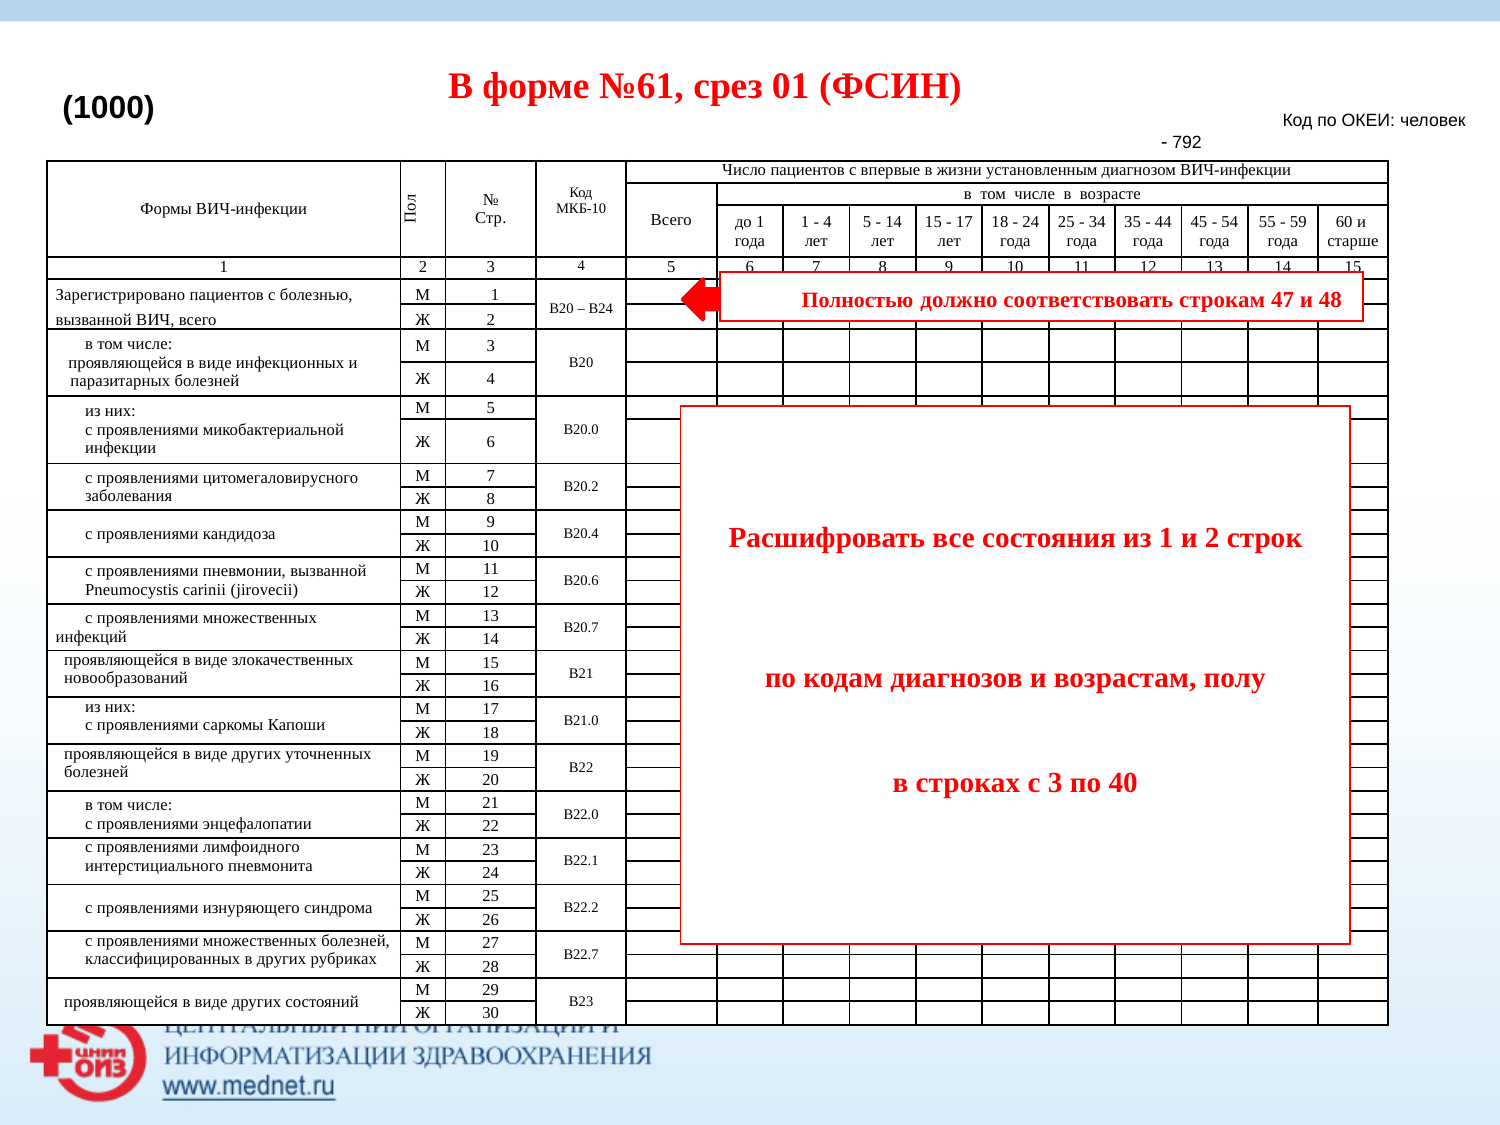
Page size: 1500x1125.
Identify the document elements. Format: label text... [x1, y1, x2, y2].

table_cell с проявлениями кандидоза [48, 511, 400, 556]
table_cell [718, 944, 782, 954]
table_header № Стр. [446, 162, 535, 256]
table_cell [627, 305, 716, 328]
table_cell 10 [446, 535, 535, 556]
table_cell 14 [446, 628, 535, 650]
table_cell М [401, 885, 445, 907]
table_cell [627, 745, 680, 767]
table_cell В20.2 [537, 464, 625, 509]
table_cell [784, 330, 849, 361]
table_cell проявляющейся в виде других состояний [48, 979, 400, 1024]
table_cell [1351, 464, 1387, 486]
table_cell [627, 955, 716, 977]
table_cell 3 [446, 330, 535, 361]
table_cell Ж [401, 488, 445, 509]
table_cell М [401, 464, 445, 486]
table_cell [1363, 280, 1387, 303]
table_cell 7 [784, 258, 849, 272]
table_cell [784, 321, 849, 328]
table_cell 24 [446, 862, 535, 884]
table_cell [1319, 979, 1387, 1000]
table_cell [627, 815, 680, 837]
table_cell [627, 581, 680, 603]
table_cell [850, 979, 915, 1000]
table_cell 20 [446, 768, 535, 790]
table_cell [627, 792, 680, 813]
table_cell [1351, 815, 1387, 837]
table_cell [1351, 839, 1387, 860]
table_cell 5 - 14 лет [850, 206, 915, 256]
table_cell В22 [537, 745, 625, 790]
table_cell [1351, 628, 1387, 650]
table_cell 8 [850, 258, 915, 272]
table_cell с проявлениями лимфоидного интерстициального пневмонита [48, 839, 400, 884]
table_cell Ж [401, 909, 445, 930]
table_cell [1050, 363, 1114, 395]
table_cell 60 и старше [1319, 206, 1387, 256]
table_cell В22.0 [537, 792, 625, 837]
table_cell [983, 955, 1048, 977]
table_cell М [401, 651, 445, 673]
table_cell [1182, 321, 1247, 328]
table_cell [718, 1002, 782, 1024]
table_cell 30 [446, 1002, 535, 1024]
table_cell 35 - 44 года [1116, 206, 1181, 256]
table_cell [1351, 792, 1387, 813]
table_cell М [401, 280, 445, 303]
table_cell [784, 1002, 849, 1024]
table_cell [1249, 321, 1317, 328]
table_cell [1116, 1002, 1181, 1024]
table_cell проявляющейся в виде других уточненных болезней [48, 745, 400, 790]
table_header Код МКБ-10 [537, 162, 625, 256]
table_cell Зарегистрировано пациентов с болезнью, вызванной ВИЧ, всего [48, 280, 400, 328]
table_cell [784, 363, 849, 395]
table_cell [983, 363, 1048, 395]
table_cell [627, 932, 716, 954]
table_cell 5 [446, 397, 535, 418]
table_cell [983, 944, 1048, 954]
table_cell [850, 944, 915, 954]
table_cell [1351, 745, 1387, 767]
table_cell 15 [1319, 258, 1387, 278]
table_cell 13 [446, 605, 535, 626]
table_cell [1319, 363, 1387, 395]
table_cell [1249, 955, 1317, 977]
table_cell [1351, 722, 1387, 743]
table_cell 25 [446, 885, 535, 907]
table_cell с проявлениями цитомегаловирусного заболевания [48, 464, 400, 509]
table_cell В20.4 [537, 511, 625, 556]
text_box Расшифровать все состояния из 1 и 2 строк по кодам диагнозов и возрастам, полу в строках с 3 по 40 [680, 405, 1351, 944]
table_cell 8 [446, 488, 535, 509]
table_cell М [401, 839, 445, 860]
table_cell [1351, 558, 1387, 580]
table_cell с проявлениями множественных болезней, классифицированных в других рубриках [48, 932, 400, 977]
table_cell [627, 628, 680, 650]
table_cell [1351, 885, 1387, 907]
table_cell [1116, 944, 1181, 954]
table_cell [627, 979, 716, 1000]
table_cell 27 [446, 932, 535, 954]
table_cell [1351, 651, 1387, 673]
table_cell [850, 330, 915, 361]
table_cell с проявлениями изнуряющего синдрома [48, 885, 400, 930]
table_cell [627, 1002, 716, 1024]
table_cell [1351, 605, 1387, 626]
table_cell М [401, 745, 445, 767]
text_box [680, 277, 719, 322]
table_cell [983, 397, 1048, 405]
table_cell 2 [446, 305, 535, 328]
table_cell [1249, 330, 1317, 361]
table_cell М [401, 932, 445, 954]
table_cell 5 [627, 258, 716, 278]
table_cell Ж [401, 675, 445, 696]
table_cell [1351, 420, 1387, 463]
table_cell М [401, 330, 445, 361]
table_cell Ж [401, 305, 445, 328]
table_cell [784, 979, 849, 1000]
table_cell 1 [48, 258, 400, 278]
table_cell [1050, 397, 1114, 405]
table_cell Ж [401, 581, 445, 603]
table_cell 1 [446, 280, 535, 303]
table_cell В23 [537, 979, 625, 1024]
table_cell [627, 420, 680, 463]
table_cell [1116, 321, 1181, 328]
text_box Код по ОКЕИ: человек  792 [1141, 47, 1484, 186]
table_cell [1319, 330, 1387, 361]
table_cell [1182, 944, 1247, 954]
table_cell 12 [446, 581, 535, 603]
table_cell Ж [401, 862, 445, 884]
table_cell в том числе в возрасте [718, 184, 1387, 204]
table_header Формы ВИЧ-инфекции [48, 162, 400, 256]
table_cell [1182, 330, 1247, 361]
text_box (1000) [47, 78, 179, 132]
table_cell 12 [1116, 258, 1181, 272]
table_cell [706, 280, 716, 287]
table_cell Ж [401, 768, 445, 790]
table_cell [1116, 330, 1181, 361]
table_cell [917, 363, 981, 395]
table_cell [1116, 955, 1181, 977]
table_cell [627, 488, 680, 509]
table_cell [1351, 581, 1387, 603]
table_cell 25 - 34 года [1050, 206, 1114, 256]
table_cell [917, 321, 981, 328]
table_cell [1182, 363, 1247, 395]
table_cell проявляющейся в виде злокачественных новообразований [48, 651, 400, 696]
table_cell [1351, 698, 1387, 720]
table_cell 4 [446, 363, 535, 395]
table_cell В20 – В24 [537, 280, 625, 328]
table_cell [917, 944, 981, 954]
table_cell 11 [446, 558, 535, 580]
table_cell Ж [401, 722, 445, 743]
table_cell 17 [446, 698, 535, 720]
table_cell 7 [446, 464, 535, 486]
table_cell [917, 330, 981, 361]
table_cell [1249, 363, 1317, 395]
table_cell [983, 1002, 1048, 1024]
table_cell [784, 397, 849, 405]
table_cell [1050, 321, 1114, 328]
table_cell [718, 979, 782, 1000]
table_cell 15 - 17 лет [917, 206, 981, 256]
table_cell [1351, 909, 1387, 930]
table_cell В22.7 [537, 932, 625, 977]
table_cell [627, 885, 680, 907]
table_cell [1116, 363, 1181, 395]
table_cell М [401, 979, 445, 1000]
table_cell 26 [446, 909, 535, 930]
table_cell в том числе: проявляющейся в виде инфекционных и паразитарных болезней [48, 330, 400, 395]
table_cell из них: с проявлениями микобактериальной инфекции [48, 397, 400, 463]
table_cell 3 [446, 258, 535, 278]
table_cell 45 - 54 года [1182, 206, 1247, 256]
table_cell 9 [446, 511, 535, 533]
table_cell [627, 839, 680, 860]
table_cell В22.2 [537, 885, 625, 930]
table_cell с проявлениями пневмонии, вызванной Pneumocystis carinii (jirovecii) [48, 558, 400, 603]
table_cell Ж [401, 420, 445, 463]
table_cell [1249, 944, 1317, 954]
table_cell [1249, 979, 1317, 1000]
table_cell [1351, 862, 1387, 884]
table_cell 1 - 4 лет [784, 206, 849, 256]
text_box Полностью должно соответствовать строкам 47 и 48 [719, 272, 1363, 321]
table_cell М [401, 511, 445, 533]
table_cell [1319, 305, 1387, 328]
table_cell [917, 979, 981, 1000]
table_cell 11 [1050, 258, 1114, 272]
table_cell из них: с проявлениями саркомы Капоши [48, 698, 400, 743]
table_cell до 1 года [718, 206, 782, 256]
table_cell 6 [446, 420, 535, 463]
table_cell [627, 909, 680, 930]
table_cell [1050, 955, 1114, 977]
table_cell [850, 1002, 915, 1024]
table_cell [627, 862, 680, 884]
table_cell [1319, 1002, 1387, 1024]
table_cell в том числе: с проявлениями энцефалопатии [48, 792, 400, 837]
table_cell [718, 363, 782, 395]
table_cell [1319, 397, 1387, 418]
table_cell [1319, 932, 1387, 954]
table_cell Всего [627, 184, 716, 256]
text_box В форме №61, срез 01 (ФСИН) [433, 53, 978, 114]
table_cell 4 [537, 258, 625, 278]
table_cell В22.1 [537, 839, 625, 884]
table_cell Ж [401, 955, 445, 977]
table_cell [983, 330, 1048, 361]
table_cell [1351, 488, 1387, 509]
table_cell 55 - 59 года [1249, 206, 1317, 256]
table_cell 19 [446, 745, 535, 767]
table_cell В20.6 [537, 558, 625, 603]
table_cell [983, 979, 1048, 1000]
table_cell [1249, 1002, 1317, 1024]
table_cell Ж [401, 1002, 445, 1024]
table_cell В21 [537, 651, 625, 696]
table_cell Ж [401, 535, 445, 556]
table_cell [983, 321, 1048, 328]
table_cell [627, 464, 680, 486]
table_cell [1182, 955, 1247, 977]
table_cell [1050, 944, 1114, 954]
table_cell [1351, 675, 1387, 696]
table_cell 22 [446, 815, 535, 837]
table_cell 28 [446, 955, 535, 977]
table_cell В20.0 [537, 397, 625, 463]
table_cell [1050, 330, 1114, 361]
table_cell 18 [446, 722, 535, 743]
table_cell [917, 955, 981, 977]
table_cell 18 - 24 года [983, 206, 1048, 256]
table_cell [1249, 397, 1317, 405]
table_cell 6 [718, 258, 782, 278]
table_cell 15 [446, 651, 535, 673]
table_cell [850, 321, 915, 328]
table_cell 2 [401, 258, 445, 278]
table_cell 21 [446, 792, 535, 813]
table_cell [1182, 1002, 1247, 1024]
table_cell В21.0 [537, 698, 625, 743]
table_cell [1351, 535, 1387, 556]
table_cell [784, 944, 849, 954]
table_cell [627, 768, 680, 790]
table_cell с проявлениями множественных инфекций [48, 605, 400, 650]
table_header Число пациентов с впервые в жизни установленным диагнозом ВИЧ-инфекции [627, 162, 1141, 182]
table_cell [917, 397, 981, 405]
table_cell М [401, 698, 445, 720]
table_cell [718, 397, 782, 405]
table_cell [718, 312, 782, 328]
table_cell [850, 955, 915, 977]
table_cell [627, 280, 698, 303]
table_cell [1351, 768, 1387, 790]
table_cell М [401, 605, 445, 626]
table_cell М [401, 792, 445, 813]
table_cell [627, 511, 680, 533]
table_cell [1182, 397, 1247, 405]
table_cell [627, 605, 680, 626]
table_cell 23 [446, 839, 535, 860]
table_cell [1182, 979, 1247, 1000]
table_cell [627, 363, 716, 395]
table_cell В20.7 [537, 605, 625, 650]
table_cell [718, 955, 782, 977]
table_cell 14 [1249, 258, 1317, 272]
table_cell М [401, 397, 445, 418]
table_cell М [401, 558, 445, 580]
table_cell [1050, 979, 1114, 1000]
table_cell [784, 955, 849, 977]
table_cell Ж [401, 363, 445, 395]
table_cell [1116, 397, 1181, 405]
table_cell [1050, 1002, 1114, 1024]
table_header Пол [401, 162, 445, 256]
table_cell [627, 535, 680, 556]
table_cell 29 [446, 979, 535, 1000]
table_cell 10 [983, 258, 1048, 272]
table_cell Ж [401, 815, 445, 837]
table_cell [627, 698, 680, 720]
table_cell [1116, 979, 1181, 1000]
table_cell [627, 675, 680, 696]
table_cell [917, 1002, 981, 1024]
table_cell [627, 722, 680, 743]
table_cell [1319, 955, 1387, 977]
table_cell [627, 558, 680, 580]
table_cell В20 [537, 330, 625, 395]
table_cell [627, 397, 716, 418]
table_cell [1351, 511, 1387, 533]
table_cell [850, 363, 915, 395]
table_cell 9 [917, 258, 981, 272]
table_cell [627, 651, 680, 673]
table_cell [718, 330, 782, 361]
table_cell 16 [446, 675, 535, 696]
table_cell Ж [401, 628, 445, 650]
table_cell [850, 397, 915, 405]
table_cell [627, 330, 716, 361]
picture [0, 0, 1500, 1125]
table_cell 13 [1182, 258, 1247, 272]
